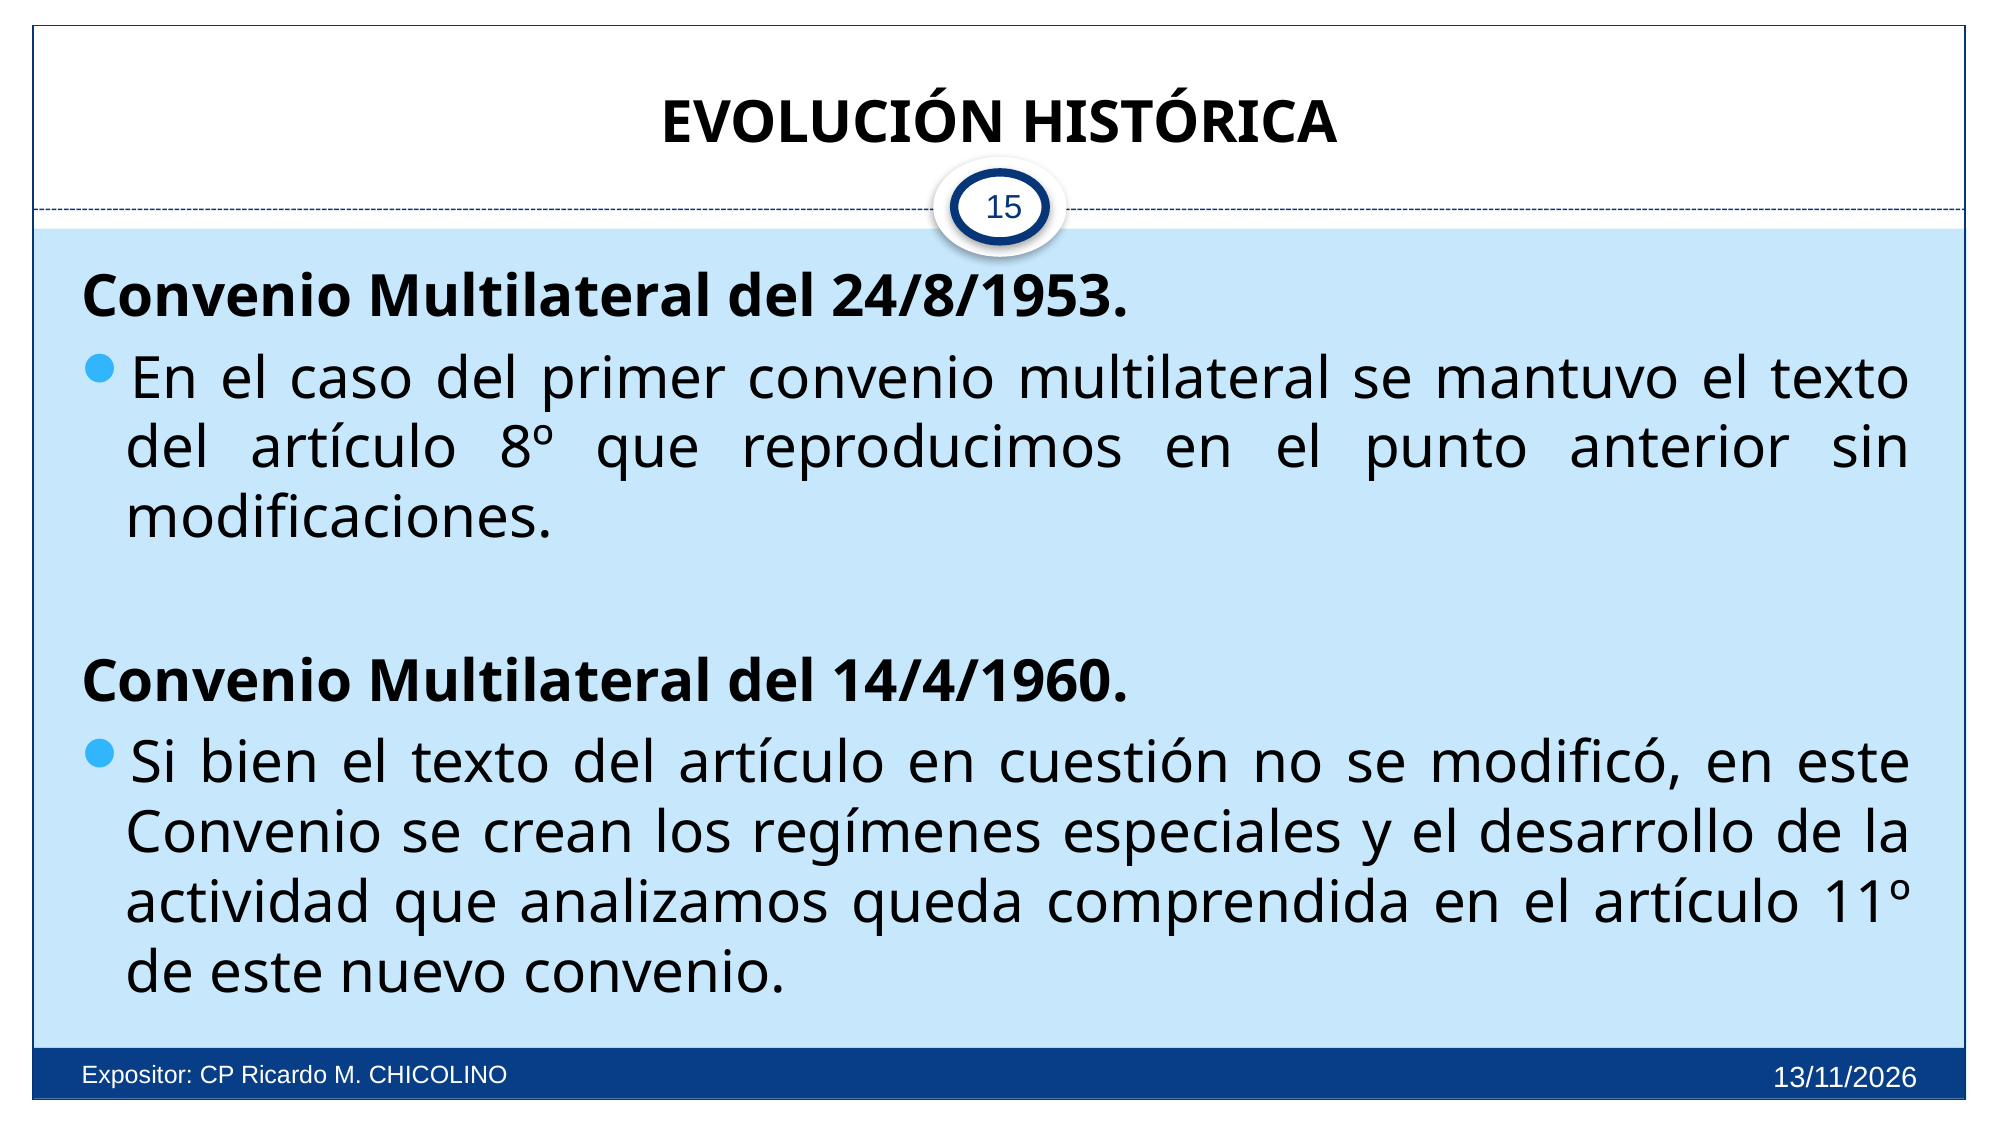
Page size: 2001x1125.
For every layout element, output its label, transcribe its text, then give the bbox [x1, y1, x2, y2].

slide_number 15 [954, 168, 1055, 241]
title EVOLUCIÓN HISTÓRICA [65, 37, 1933, 162]
footer Expositor: CP Ricardo M. CHICOLINO [66, 1051, 850, 1112]
list Convenio Multilateral del 24/8/1953. En el caso del primer convenio multilateral se mantuvo el texto del artículo 8º que reproducimos en el punto anterior sin modificaciones. Convenio Multilateral del 14/4/1960. Si bien el texto del artículo en cuestión no se modificó, en este Convenio se crean los regímenes especiales y el desarrollo de la actividad que analizamos queda comprendida en el artículo 11º de este nuevo convenio. [66, 250, 1926, 1001]
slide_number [1266, 1050, 1933, 1111]
